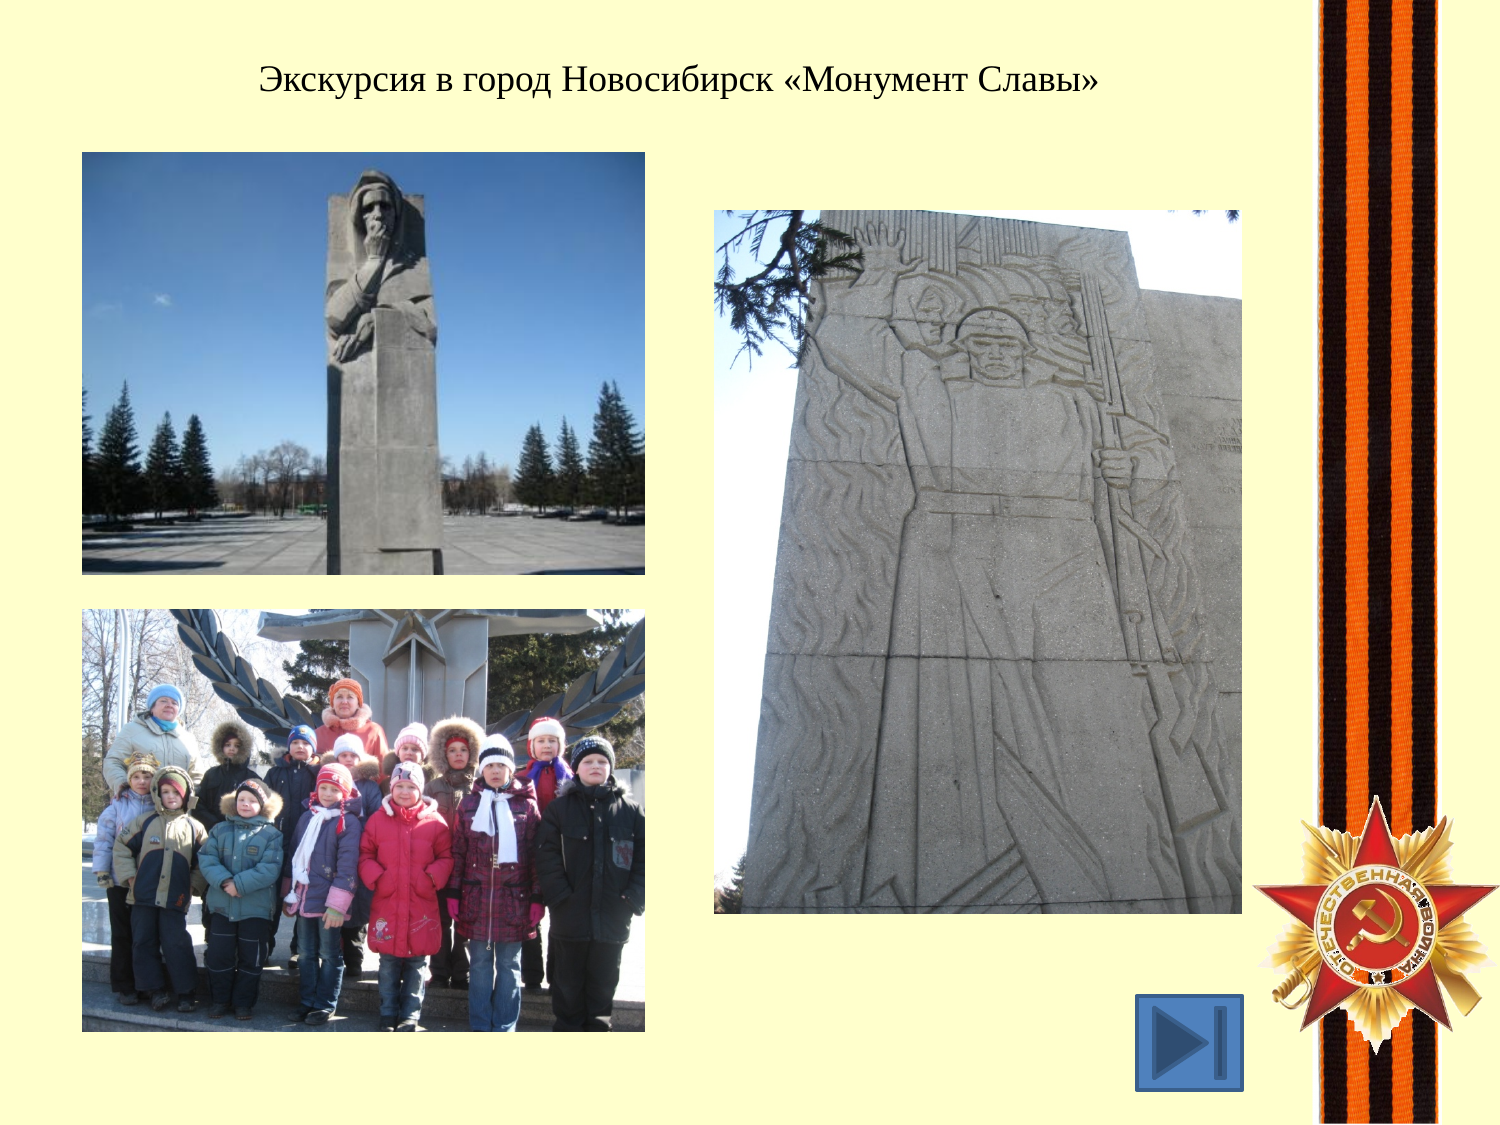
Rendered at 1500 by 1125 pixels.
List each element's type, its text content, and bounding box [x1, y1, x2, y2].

picture [714, 210, 1242, 914]
text_box [1135, 994, 1244, 1092]
picture [81, 152, 645, 575]
picture [1252, 1, 1500, 1124]
picture [81, 609, 645, 1032]
text_box Экскурсия в город Новосибирск «Монумент Славы» [93, 46, 1266, 107]
